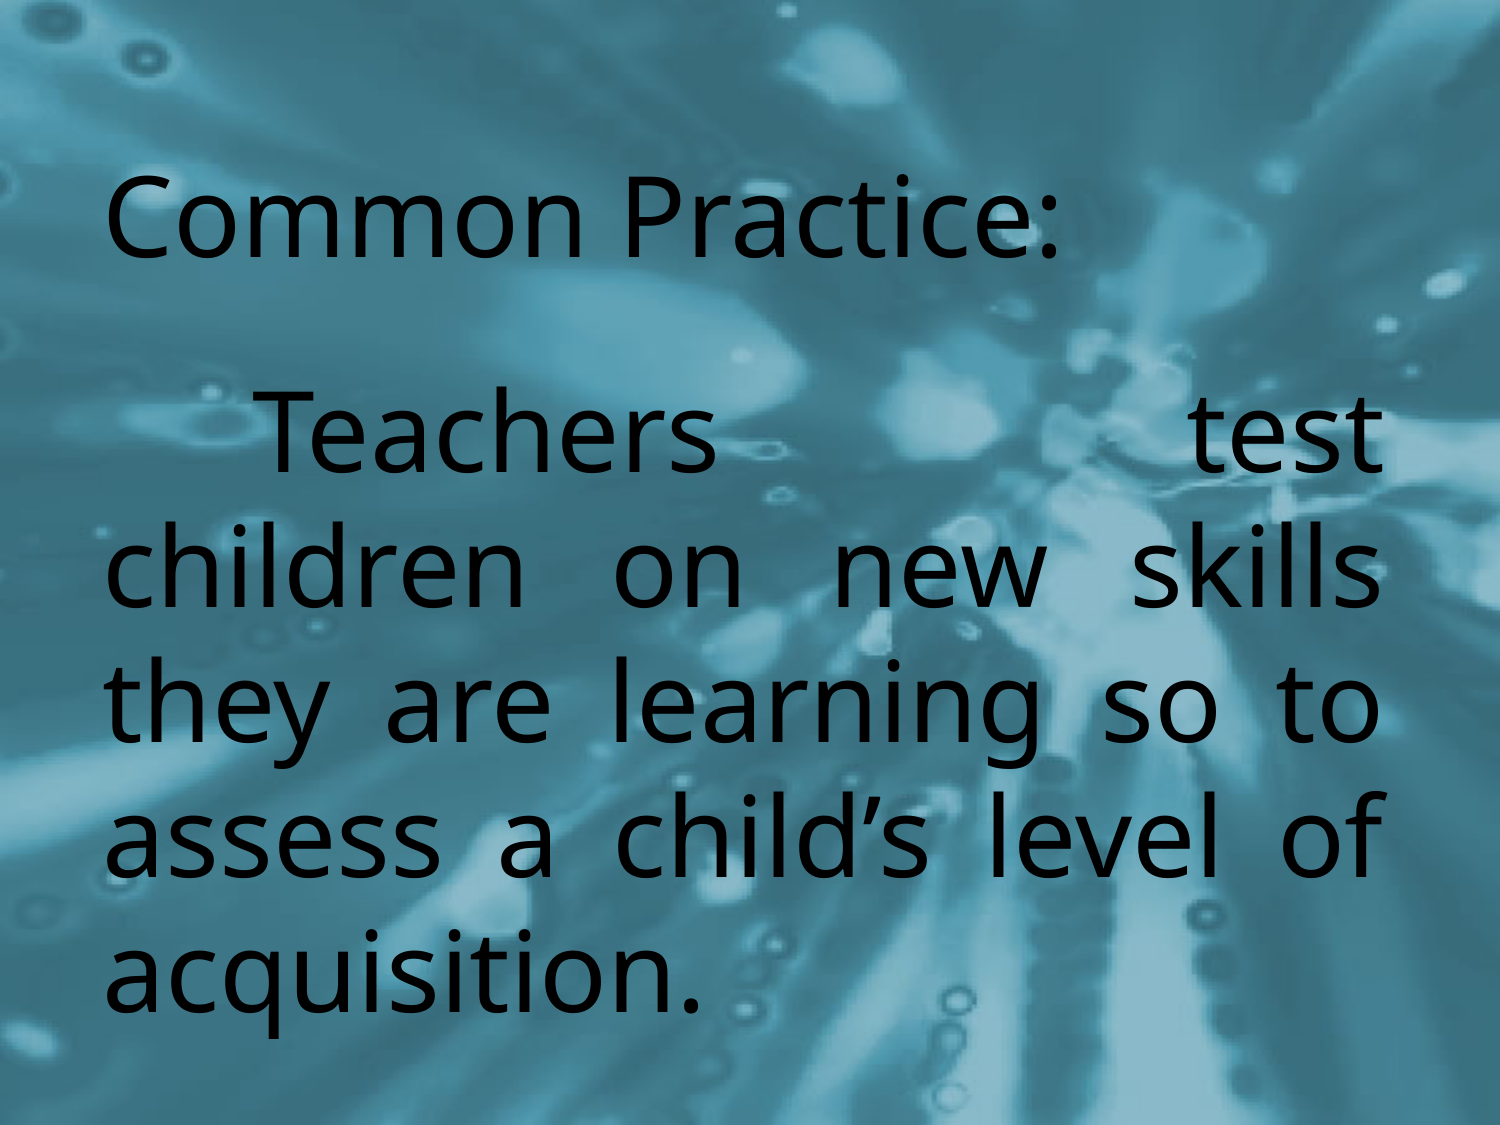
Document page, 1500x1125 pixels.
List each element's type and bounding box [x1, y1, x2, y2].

list [0, 0, 1500, 1125]
